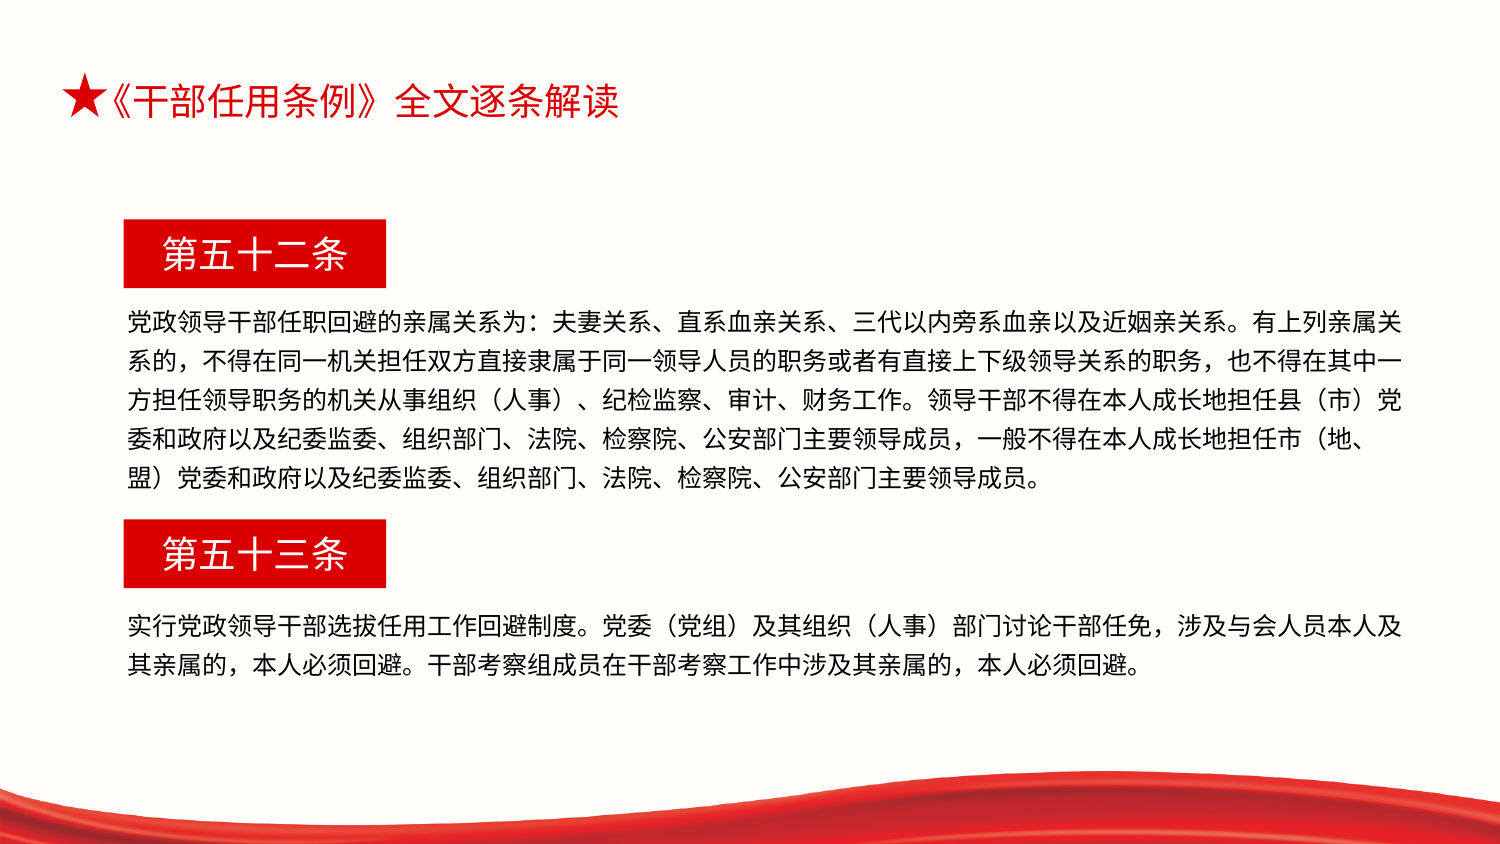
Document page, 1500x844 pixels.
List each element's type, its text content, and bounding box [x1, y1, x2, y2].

text_box 第五十三条 [123, 519, 387, 589]
text_box 第五十二条 [123, 219, 387, 289]
picture [0, 771, 1500, 844]
text_box 党政领导干部任职回避的亲属关系为：夫妻关系、直系血亲关系、三代以内旁系血亲以及近姻亲关系。有上列亲属关系的，不得在同一机关担任双方直接隶属于同一领导人员的职务或者有直接上下级领导关系的职务，也不得在其中一方担任领导职务的机关从事组织（人事）、纪检监察、审计、财务工作。领导干部不得在本人成长地担任县（市）党委和政府以及纪委监委、组织部门、法院、检察院、公安部门主要领导成员，一般不得在本人成长地担任市（地、盟）党委和政府以及纪委监委、组织部门、法院、检察院、公安部门主要领导成员。 [112, 290, 1438, 500]
text_box 实行党政领导干部选拔任用工作回避制度。党委（党组）及其组织（人事）部门讨论干部任免，涉及与会人员本人及其亲属的，本人必须回避。干部考察组成员在干部考察工作中涉及其亲属的，本人必须回避。 [112, 594, 1425, 687]
